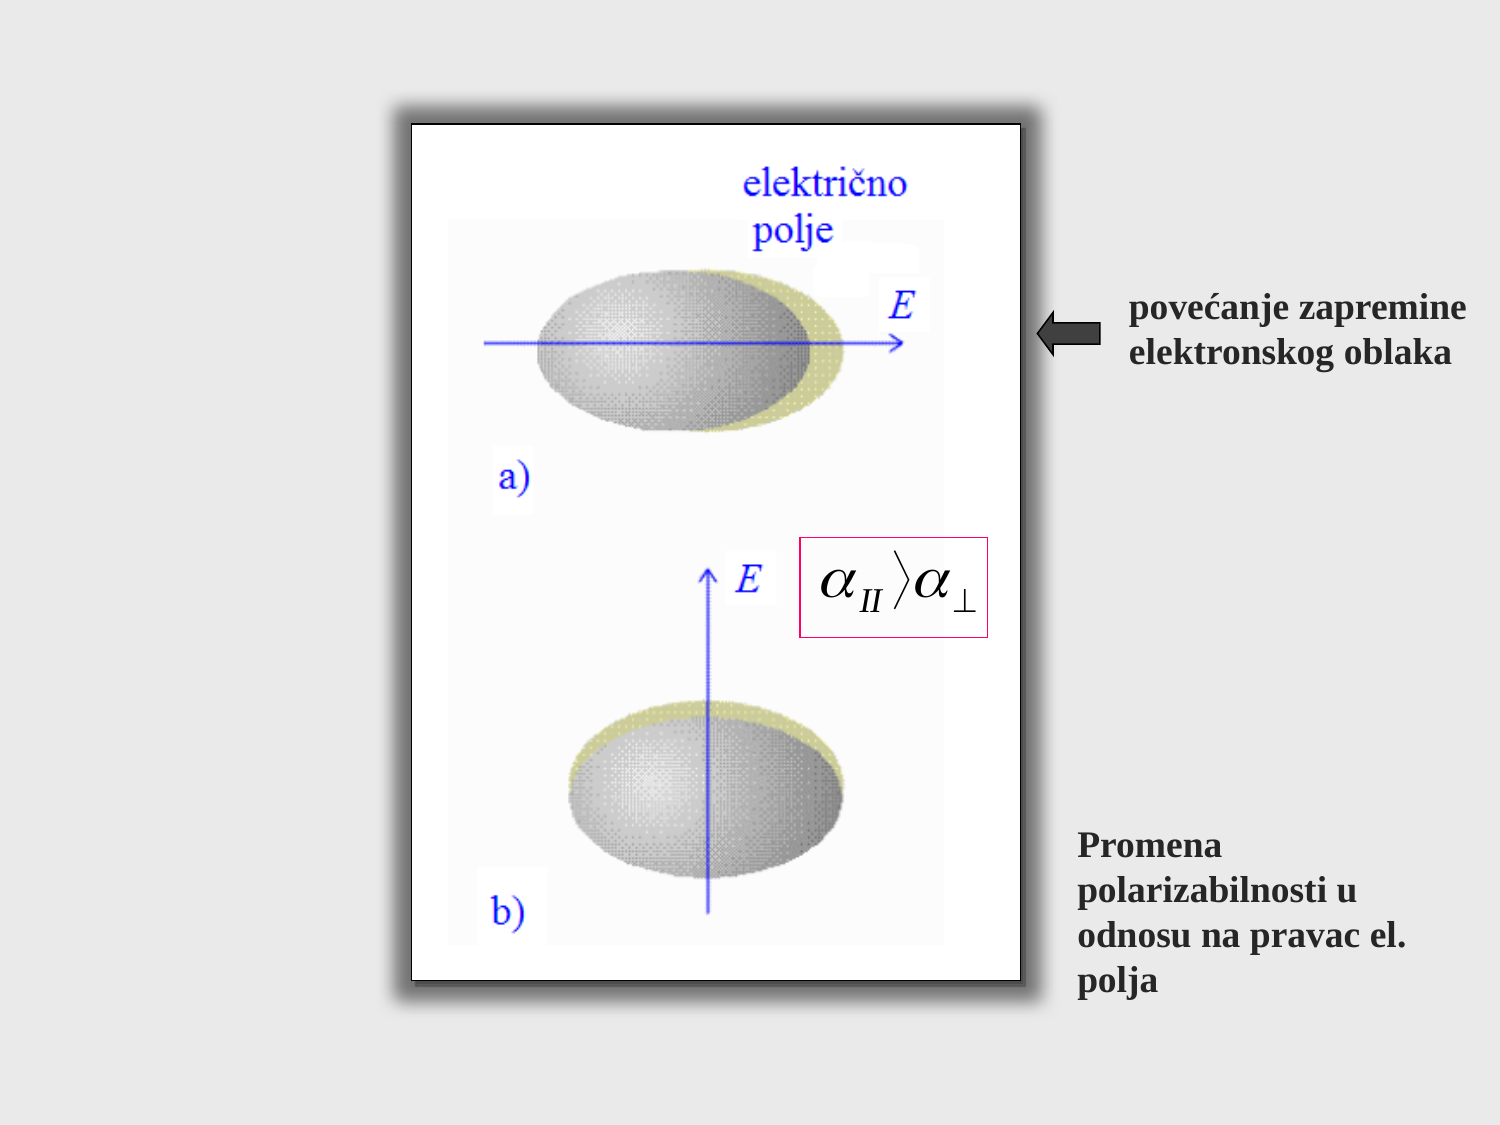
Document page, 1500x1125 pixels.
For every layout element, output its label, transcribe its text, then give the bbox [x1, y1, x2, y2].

text_box [1037, 312, 1100, 355]
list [412, 124, 1020, 981]
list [812, 537, 987, 623]
text_box Promena polarizabilnosti u odnosu na pravac el. polja [1062, 812, 1463, 1008]
text_box povećanje zapremine elektronskog oblaka [1114, 274, 1492, 380]
